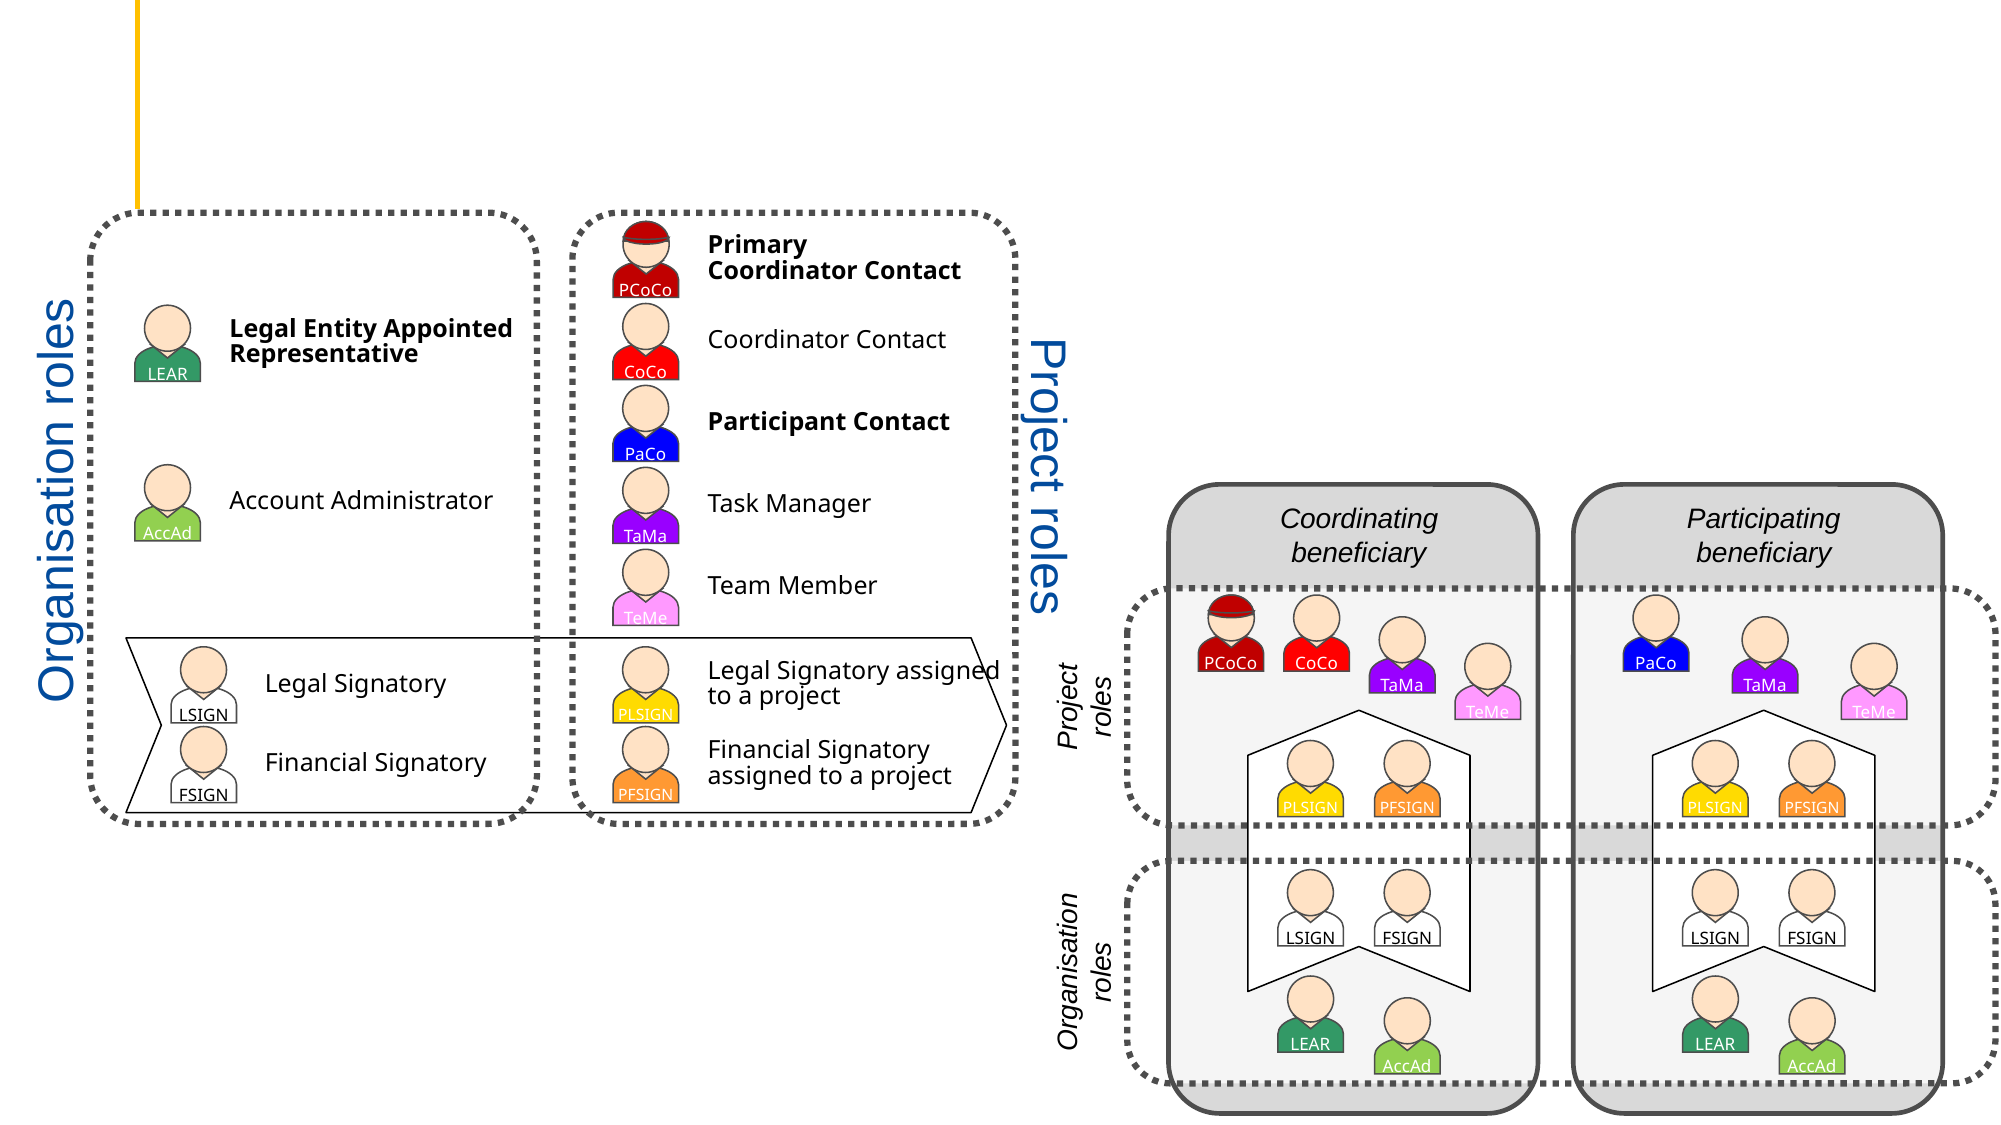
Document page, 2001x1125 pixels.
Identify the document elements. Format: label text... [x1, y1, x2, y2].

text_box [1841, 643, 1907, 720]
text_box [1173, 1084, 1534, 1114]
text_box [1578, 1084, 1938, 1114]
text_box Organisation roles [16, 273, 91, 719]
text_box Team Member [696, 568, 1013, 606]
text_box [1283, 595, 1350, 671]
text_box Coordinating beneficiary [1525, 500, 1544, 568]
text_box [134, 464, 201, 541]
text_box [1168, 826, 1538, 860]
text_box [1779, 869, 1845, 946]
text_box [1682, 869, 1749, 946]
text_box [521, 637, 587, 813]
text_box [170, 646, 237, 723]
text_box Project roles [1013, 322, 1089, 768]
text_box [1623, 595, 1689, 671]
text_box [613, 549, 679, 625]
text_box Legal Entity Appointed Representative [218, 311, 537, 374]
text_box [1277, 975, 1344, 1052]
text_box Account Administrator [218, 483, 537, 521]
text_box [1127, 588, 1996, 826]
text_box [613, 726, 679, 803]
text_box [1198, 595, 1264, 671]
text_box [1374, 740, 1441, 817]
text_box Legal Signatory [253, 666, 537, 703]
text_box Legal Signatory assigned to a project [696, 653, 1013, 716]
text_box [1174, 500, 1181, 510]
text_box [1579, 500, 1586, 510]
text_box [90, 212, 537, 824]
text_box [134, 305, 201, 381]
text_box [1168, 484, 1538, 588]
text_box Financial Signatory assigned to a project [696, 733, 1016, 796]
text_box [1127, 860, 1996, 1084]
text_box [613, 303, 679, 380]
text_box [1369, 616, 1436, 693]
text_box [612, 221, 679, 298]
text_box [1277, 869, 1344, 946]
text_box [613, 385, 679, 462]
text_box Participating beneficiary [1930, 500, 1949, 568]
text_box Organisation roles [1048, 860, 1117, 1084]
text_box Task Manager [696, 486, 1013, 524]
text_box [1682, 740, 1749, 817]
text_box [1732, 616, 1798, 693]
text_box [1573, 826, 1943, 860]
text_box [572, 212, 1016, 824]
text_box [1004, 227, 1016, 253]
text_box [613, 467, 679, 543]
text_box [1779, 997, 1845, 1074]
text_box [1277, 740, 1344, 817]
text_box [1682, 975, 1749, 1052]
text_box Project roles [1048, 588, 1117, 826]
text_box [1374, 997, 1441, 1074]
text_box Participant Contact [696, 404, 1013, 442]
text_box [170, 726, 237, 803]
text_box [1455, 643, 1521, 720]
text_box [1573, 484, 1943, 588]
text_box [1374, 869, 1441, 946]
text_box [613, 646, 679, 723]
text_box Coordinator Contact [696, 322, 1013, 360]
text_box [1779, 740, 1845, 817]
text_box Financial Signatory [253, 745, 537, 783]
